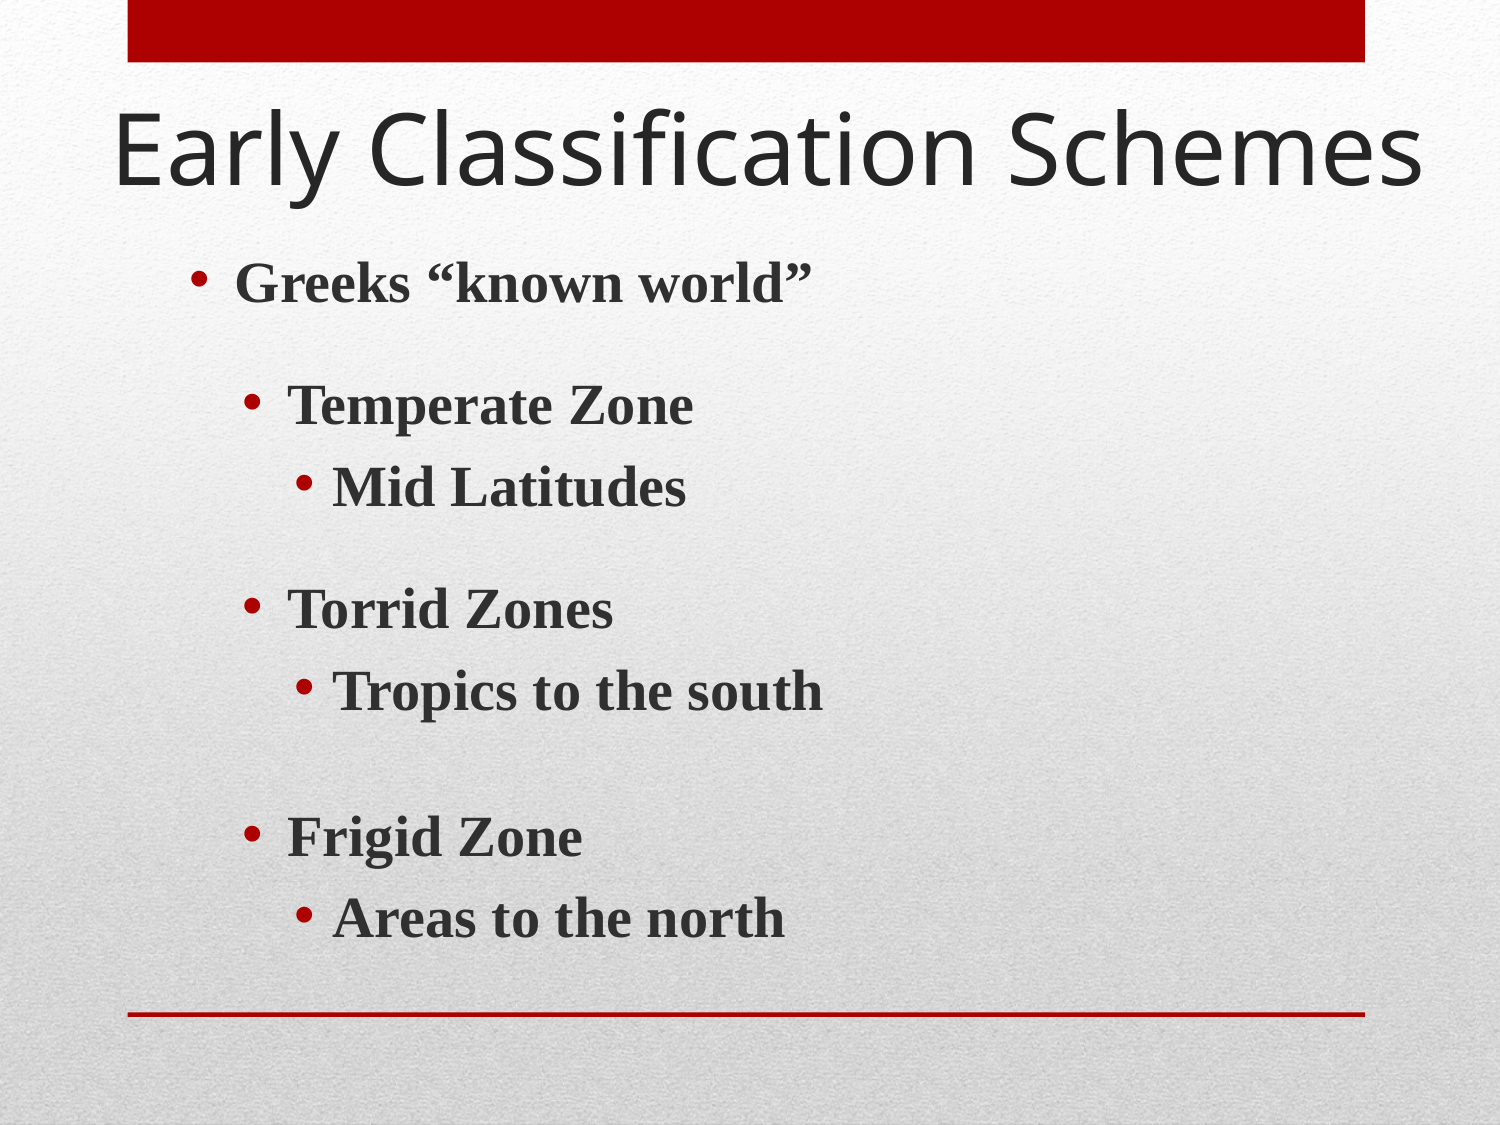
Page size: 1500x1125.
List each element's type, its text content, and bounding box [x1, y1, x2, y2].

title Early Classification Schemes [37, 24, 1500, 213]
list Greeks “known world” Temperate Zone Mid Latitudes Torrid Zones Tropics to the south Frigid Zone Areas to the north [174, 224, 1300, 969]
